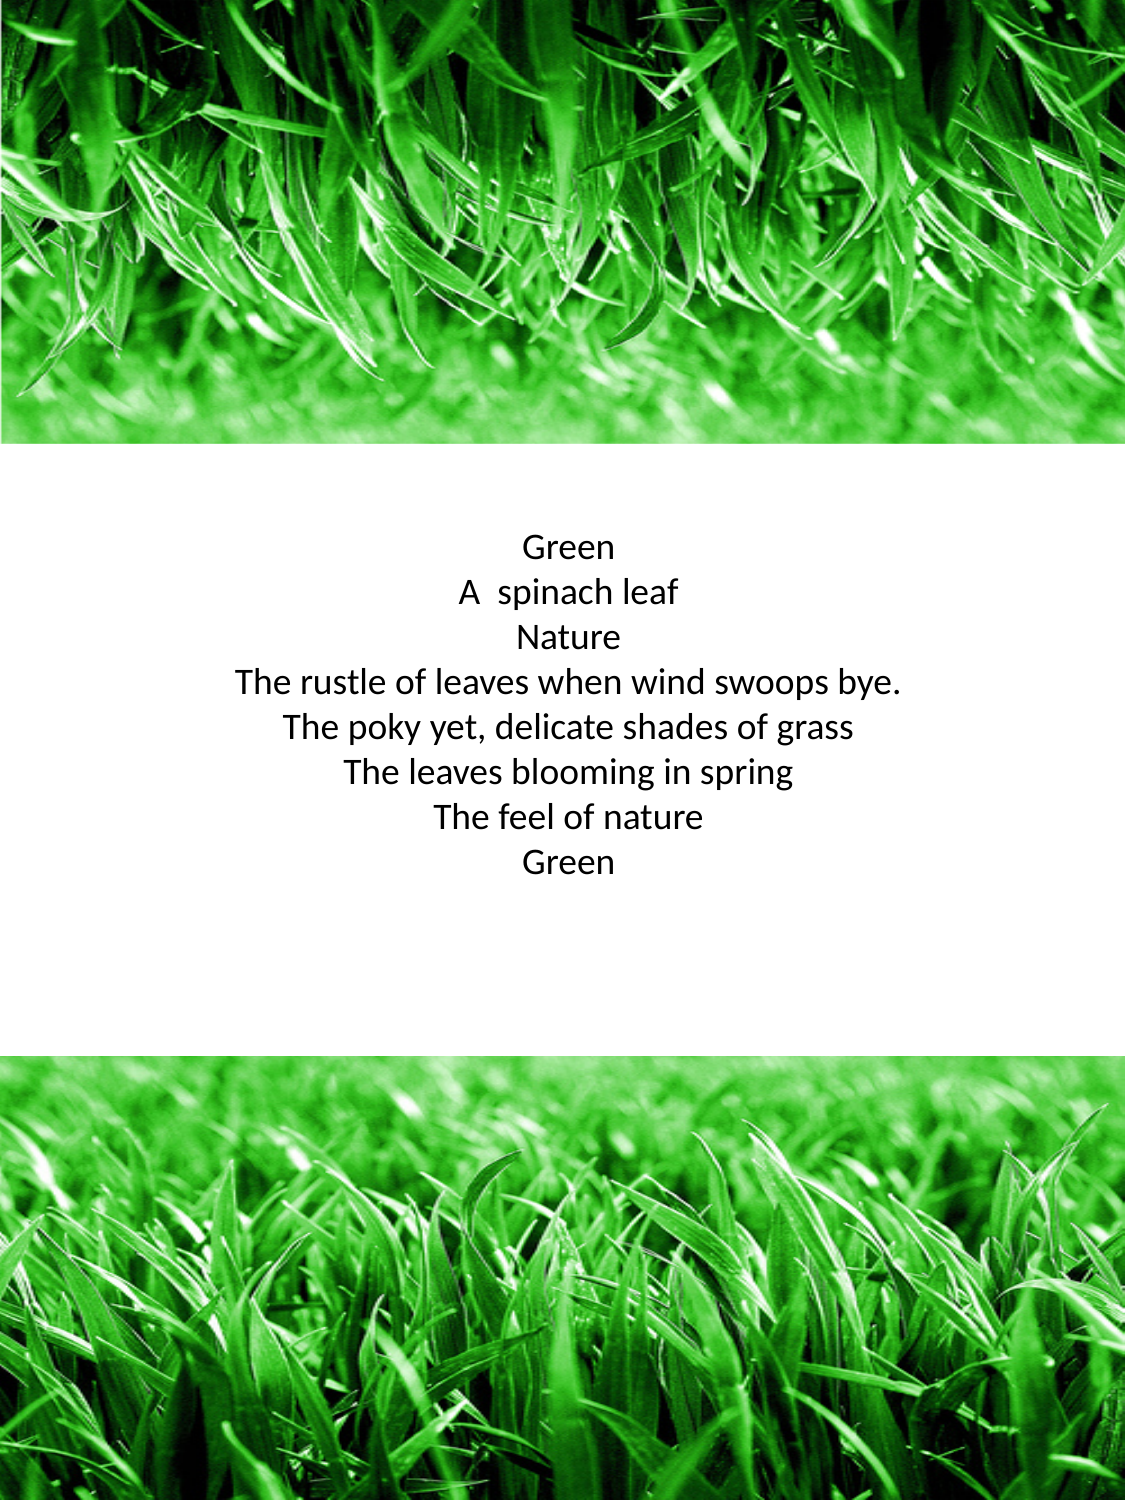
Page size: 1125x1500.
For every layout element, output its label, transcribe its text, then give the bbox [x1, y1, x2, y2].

text_box Green A spinach leaf Nature The rustle of leaves when wind swoops bye. The poky yet, delicate shades of grass The leaves blooming in spring The feel of nature Green [99, 452, 1038, 935]
picture [0, 1056, 1125, 1500]
picture [0, 0, 1125, 444]
